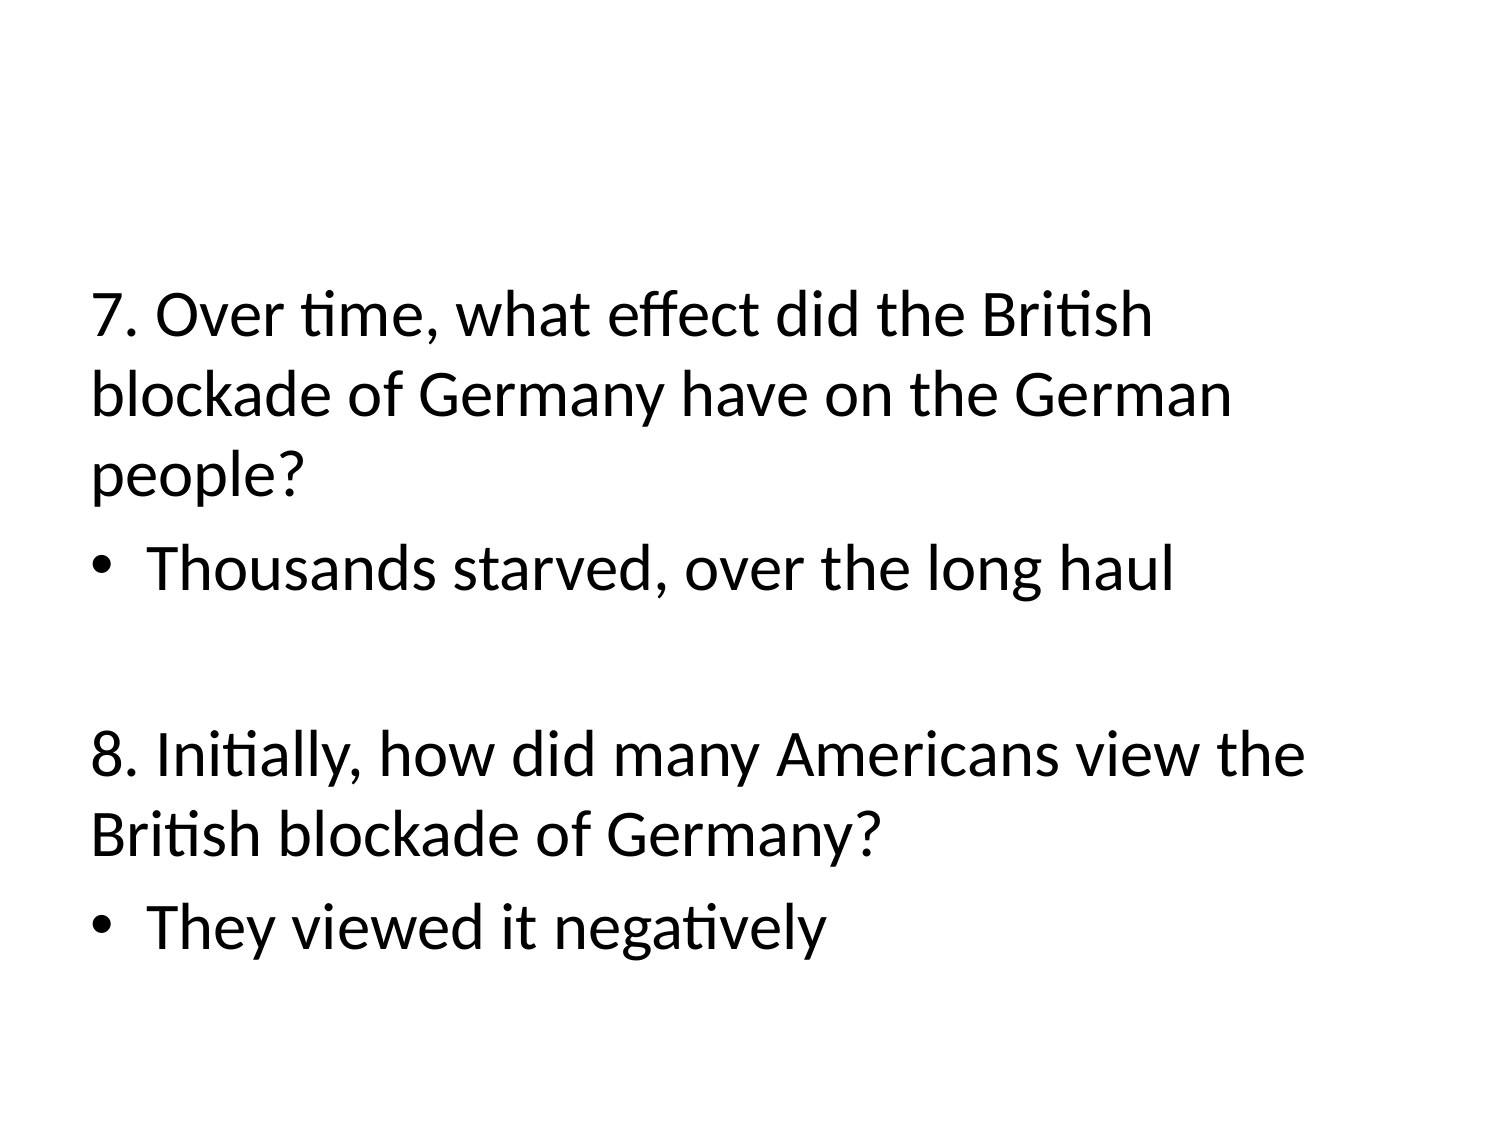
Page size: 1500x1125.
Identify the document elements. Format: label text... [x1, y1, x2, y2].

list 7. Over time, what effect did the British blockade of Germany have on the German people? Thousands starved, over the long haul 8. Initially, how did many Americans view the British blockade of Germany? They viewed it negatively [75, 262, 1425, 1005]
